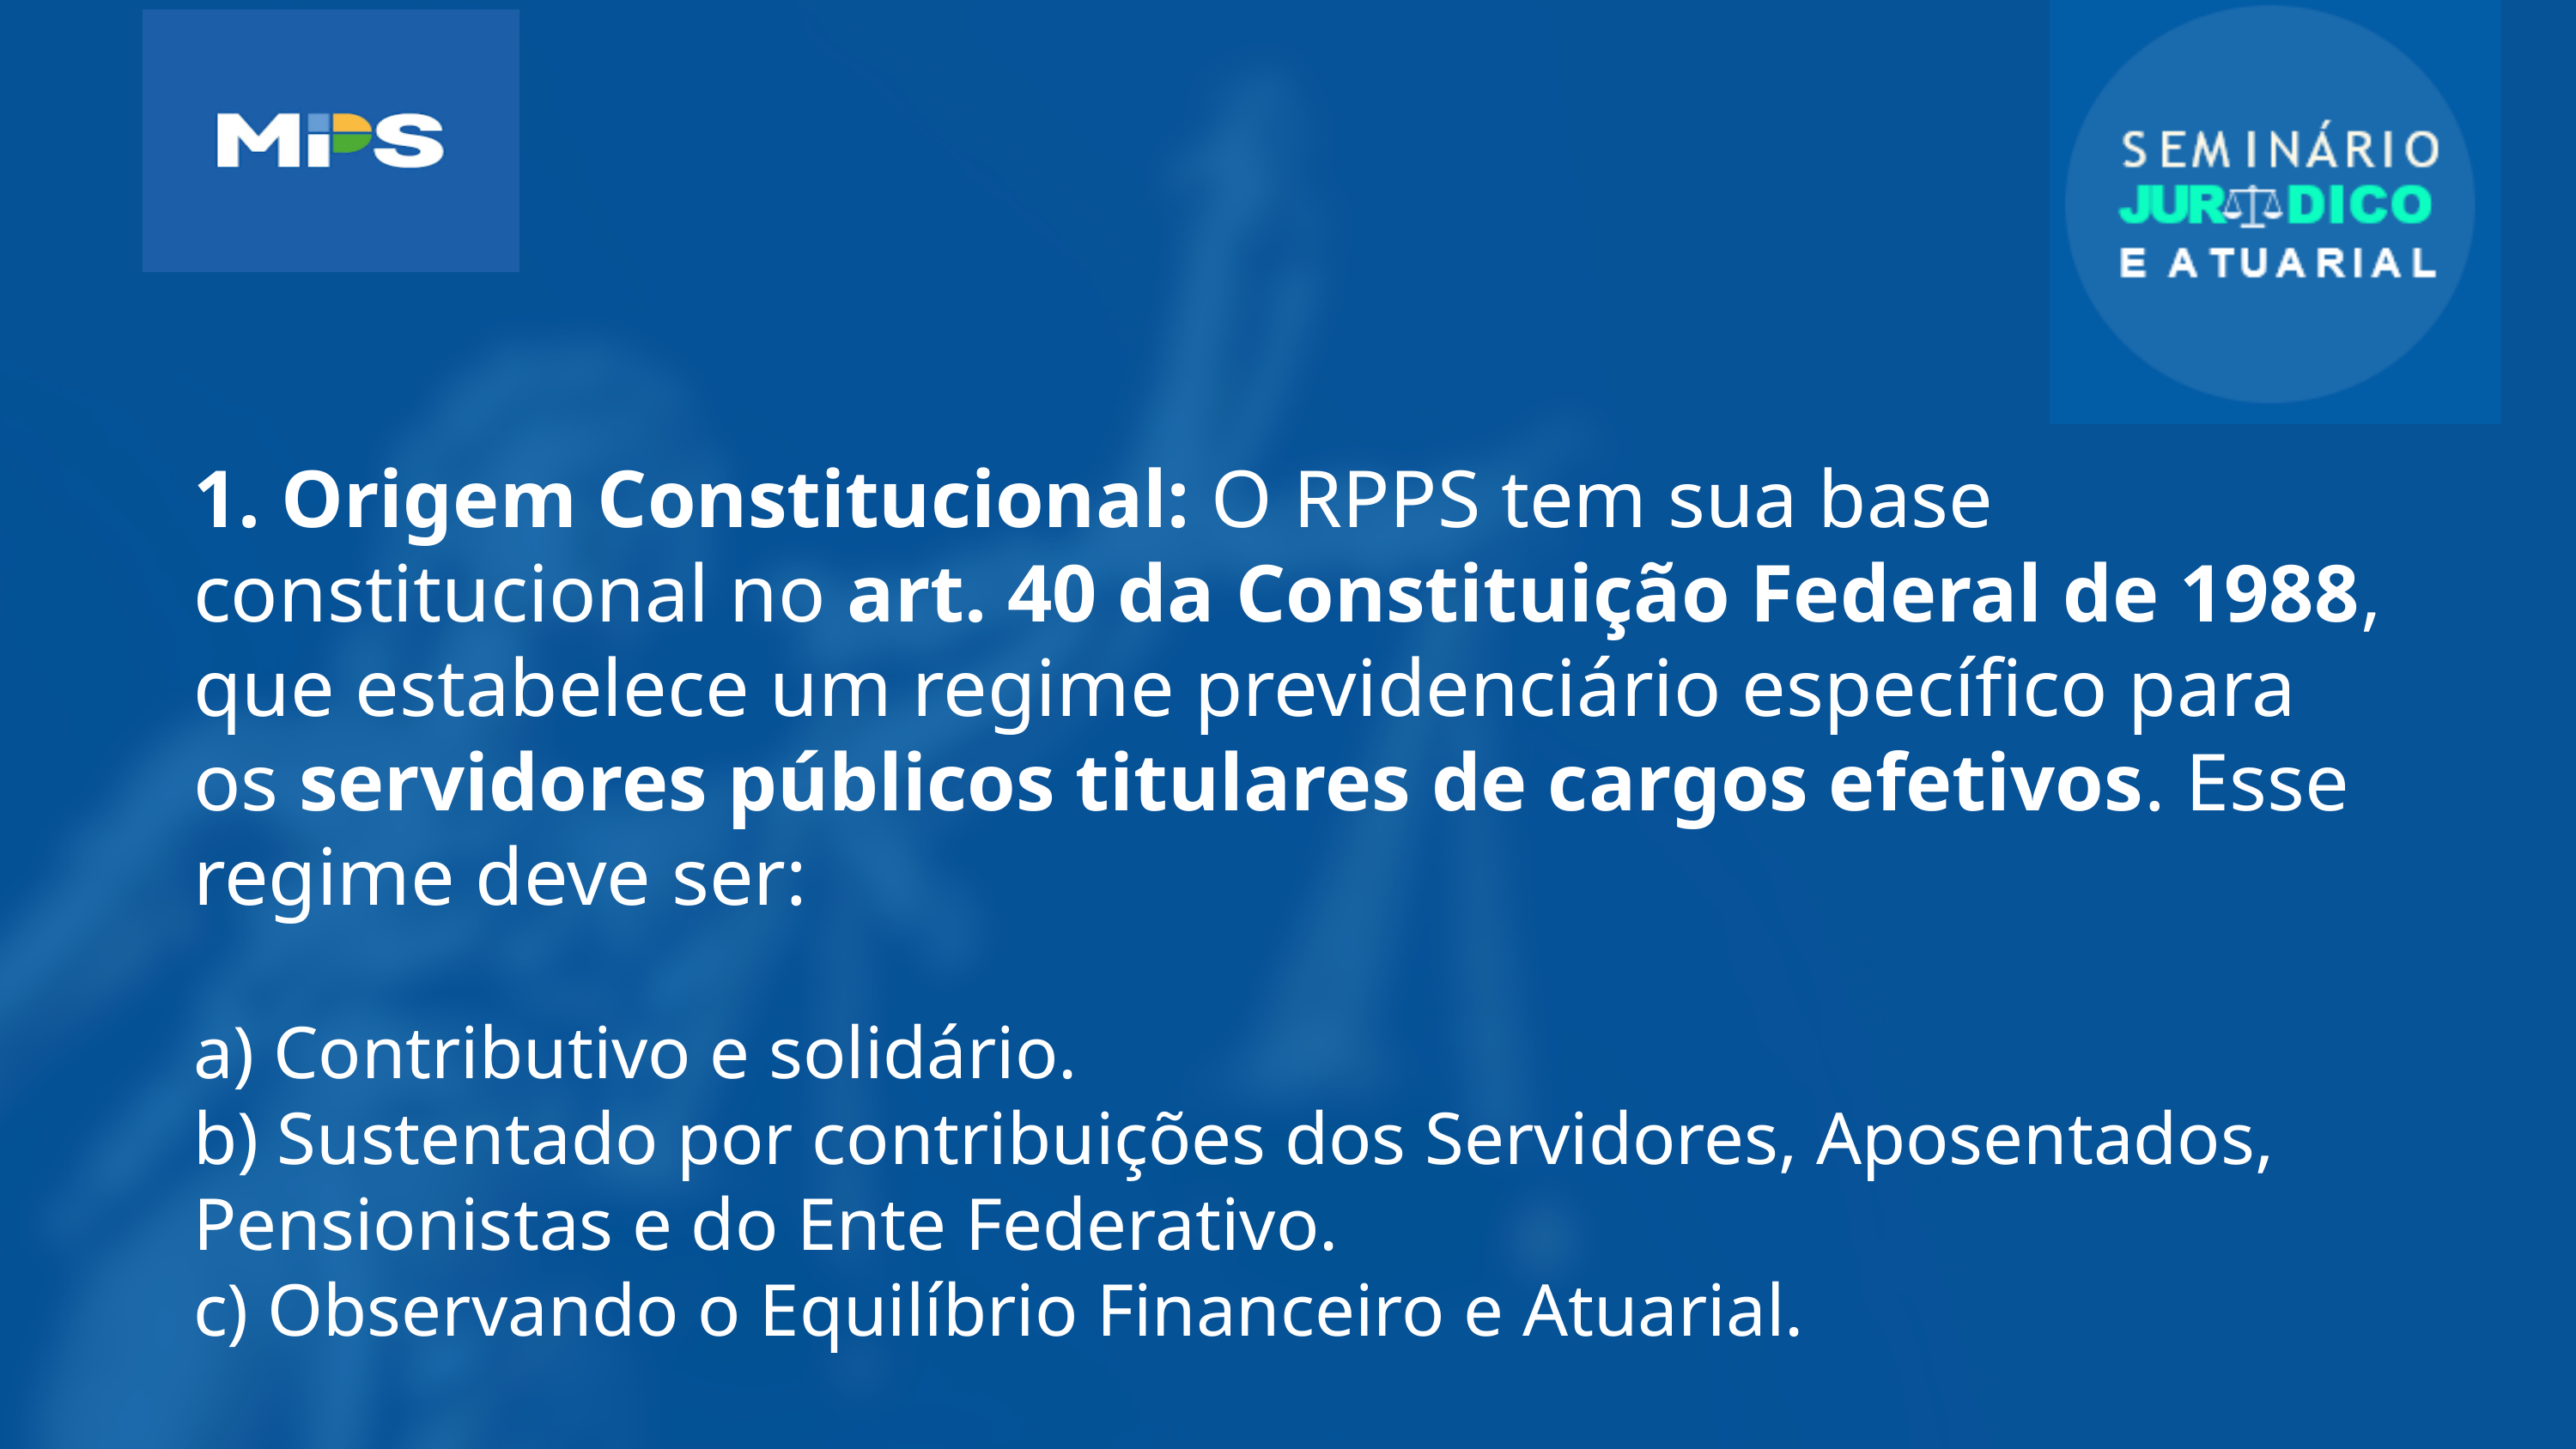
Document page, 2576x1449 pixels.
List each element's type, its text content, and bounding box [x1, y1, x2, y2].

picture [0, 0, 2576, 1449]
title 1. Origem Constitucional: O RPPS tem sua base constitucional no art. 40 da Constituição Federal de 1988, que estabelece um regime previdenciário específico para os servidores públicos titulares de cargos efetivos. Esse regime deve ser: a) Contributivo e solidário. b) Sustentado por contribuições dos Servidores, Aposentados, Pensionistas e do Ente Federativo. c) Observando o Equilíbrio Financeiro e Atuarial. [193, 449, 2383, 1449]
